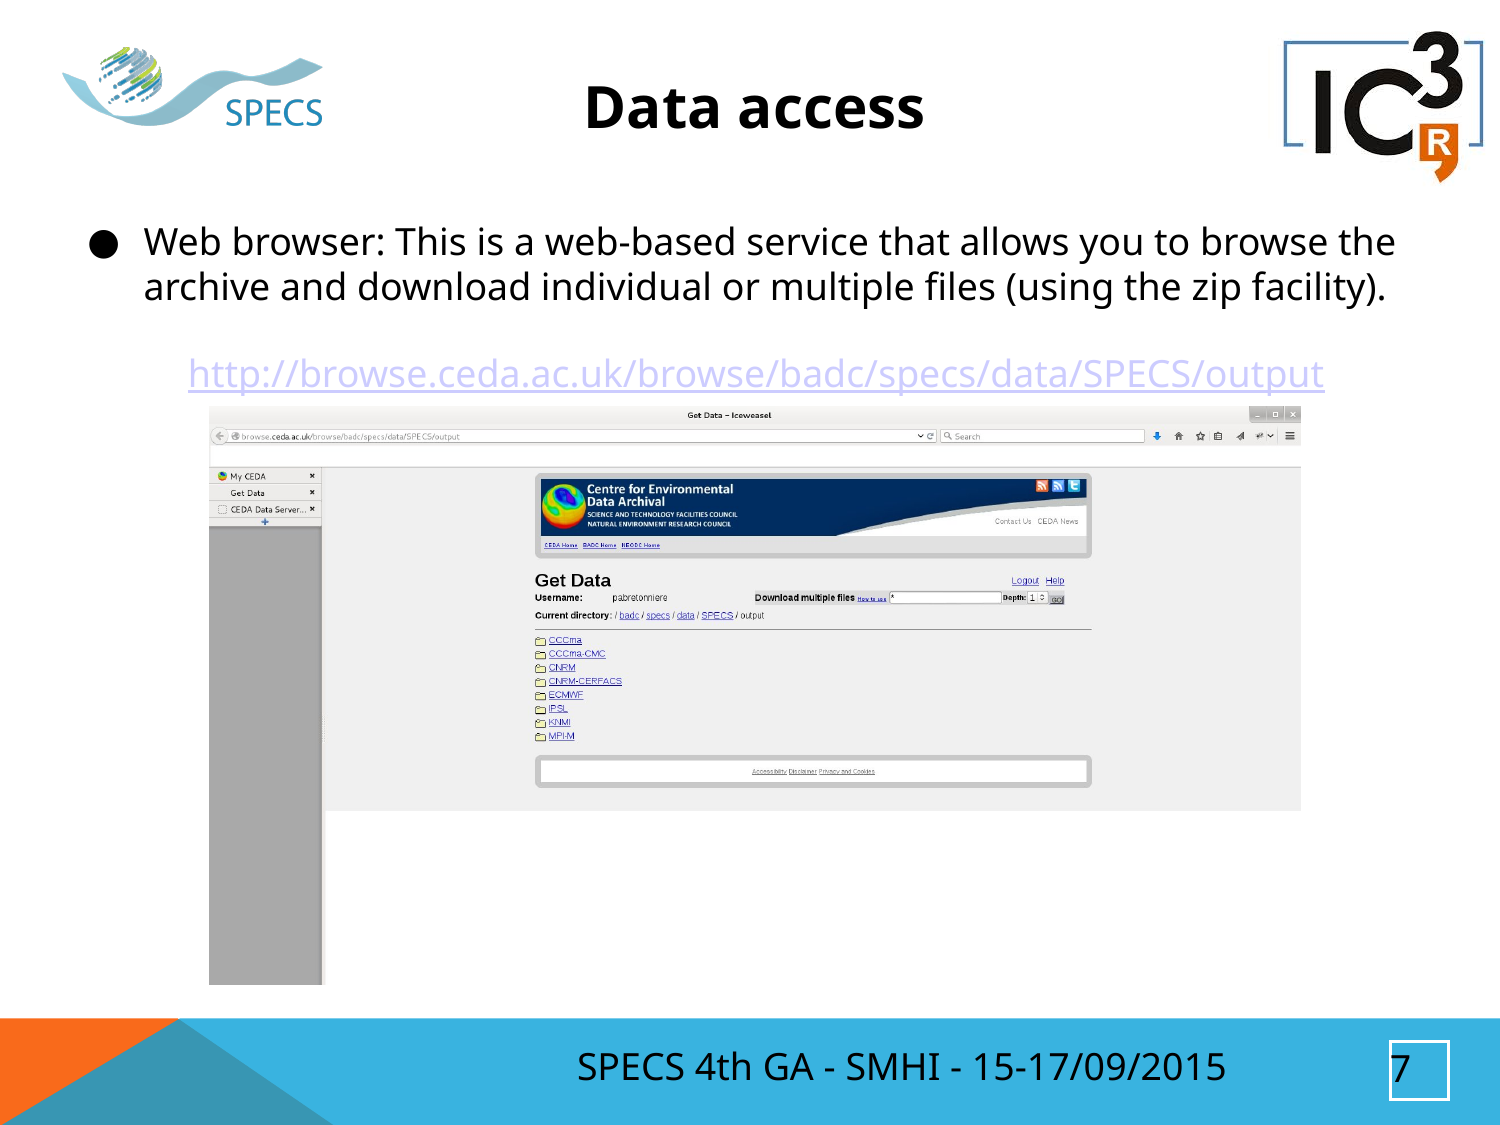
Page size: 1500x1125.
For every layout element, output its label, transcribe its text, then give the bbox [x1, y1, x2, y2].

footer SPECS 4th GA - SMHI - 15-17/09/2015 [577, 1035, 1352, 1096]
picture [55, 41, 336, 133]
title Data access [109, 59, 1262, 150]
picture [1267, 0, 1500, 203]
slide_number ‹#› [1389, 1040, 1450, 1101]
text_box Web browser: This is a web-based service that allows you to browse the archive and download individual or multiple files (using the zip facility). http://browse.ceda.ac.uk/browse/badc/specs/data/SPECS/output [53, 157, 1460, 963]
picture [208, 405, 1301, 985]
